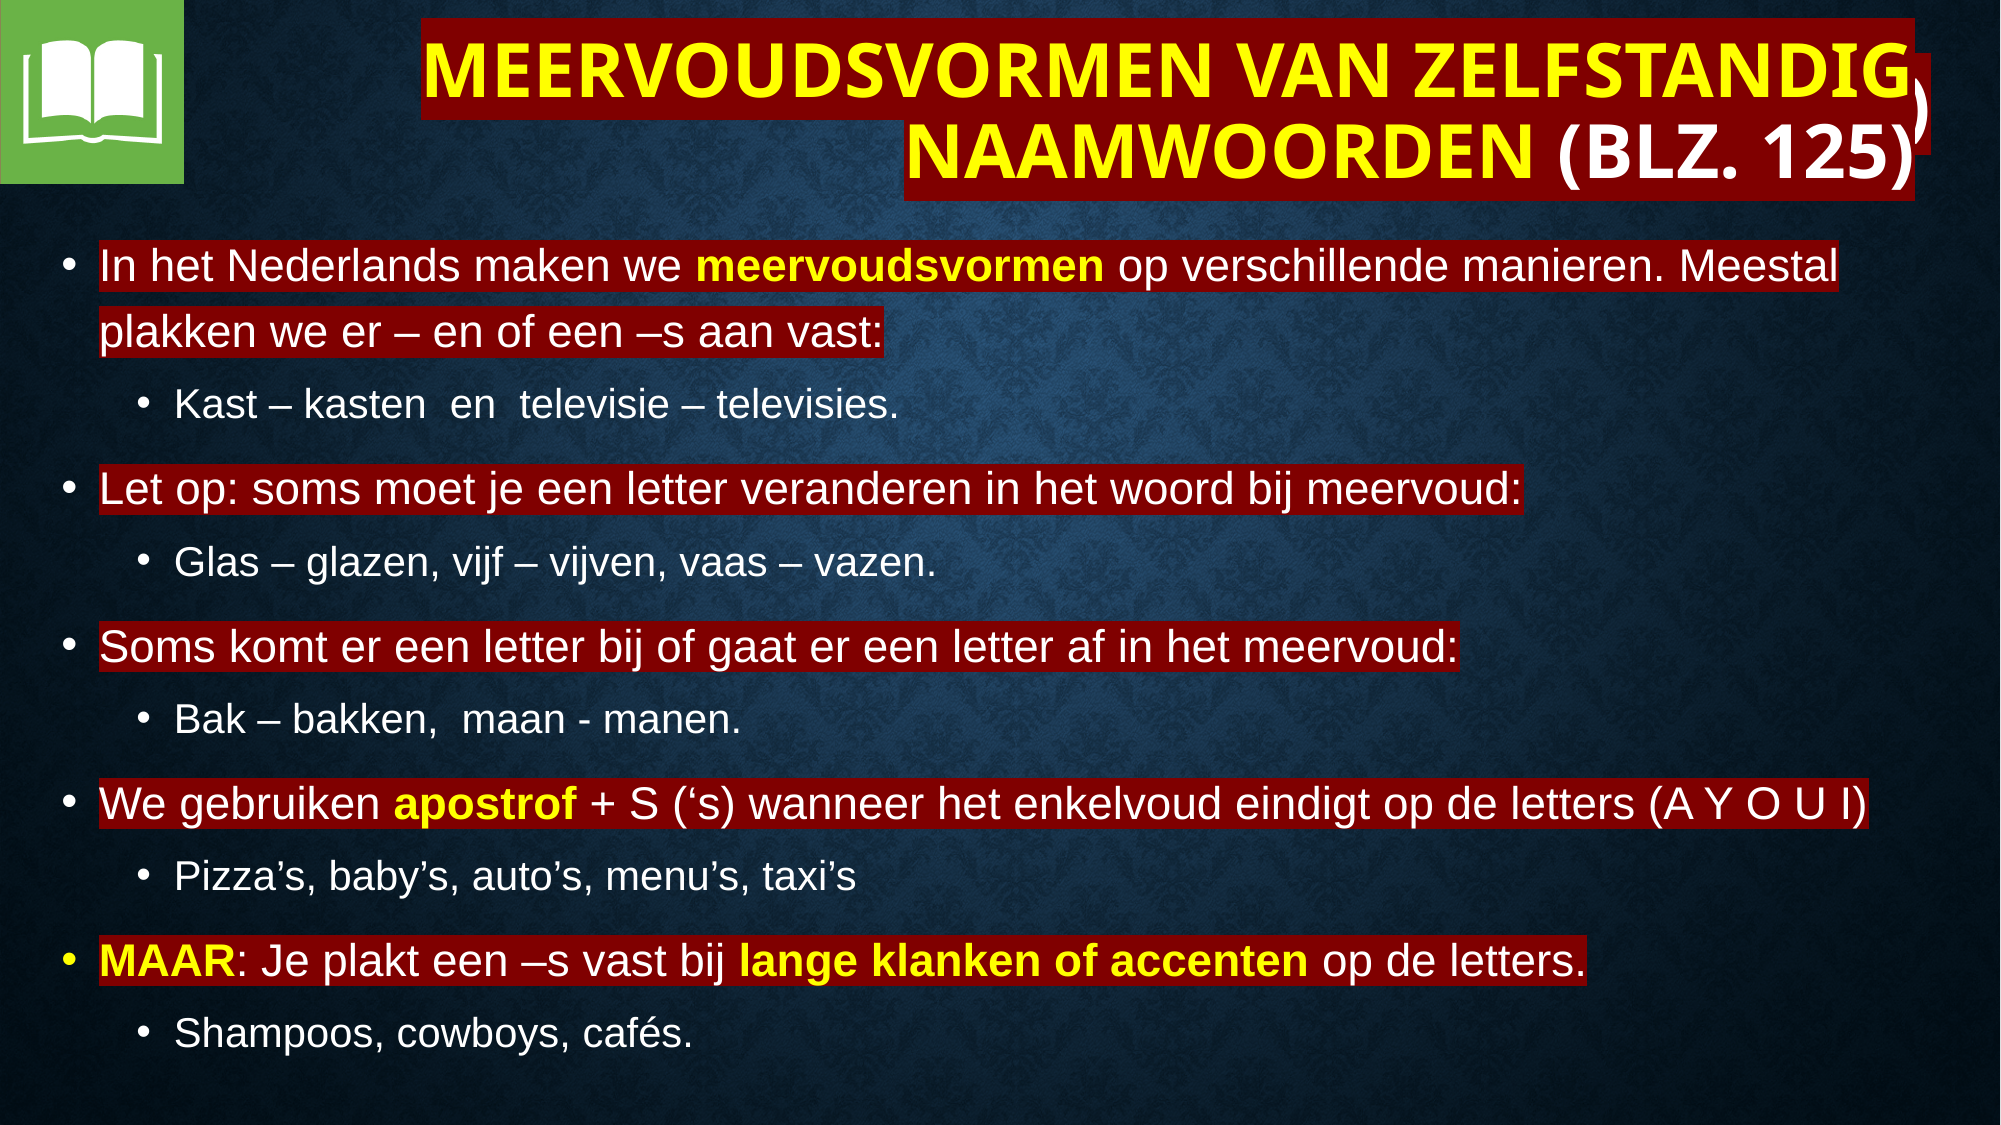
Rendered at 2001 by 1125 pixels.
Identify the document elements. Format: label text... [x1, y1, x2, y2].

picture [0, 0, 184, 184]
title ) [247, 0, 1947, 217]
text_box Meervoudsvormen van zelfstandig naamwoorden (blz. 125) [231, 5, 1931, 223]
list In het Nederlands maken we meervoudsvormen op verschillende manieren. Meestal plakken we er – en of een –s aan vast: Kast – kasten en televisie – televisies. Let op: soms moet je een letter veranderen in het woord bij meervoud: Glas – glazen, vijf – vijven, vaas – vazen. Soms komt er een letter bij of gaat er een letter af in het meervoud: Bak – bakken, maan - manen. We gebruiken apostrof + S (‘s) wanneer het enkelvoud eindigt op de letters (A Y O U I) Pizza’s, baby’s, auto’s, menu’s, taxi’s MAAR: Je plakt een –s vast bij lange klanken of accenten op de letters. Shampoos, cowboys, cafés. [46, 217, 1947, 1125]
